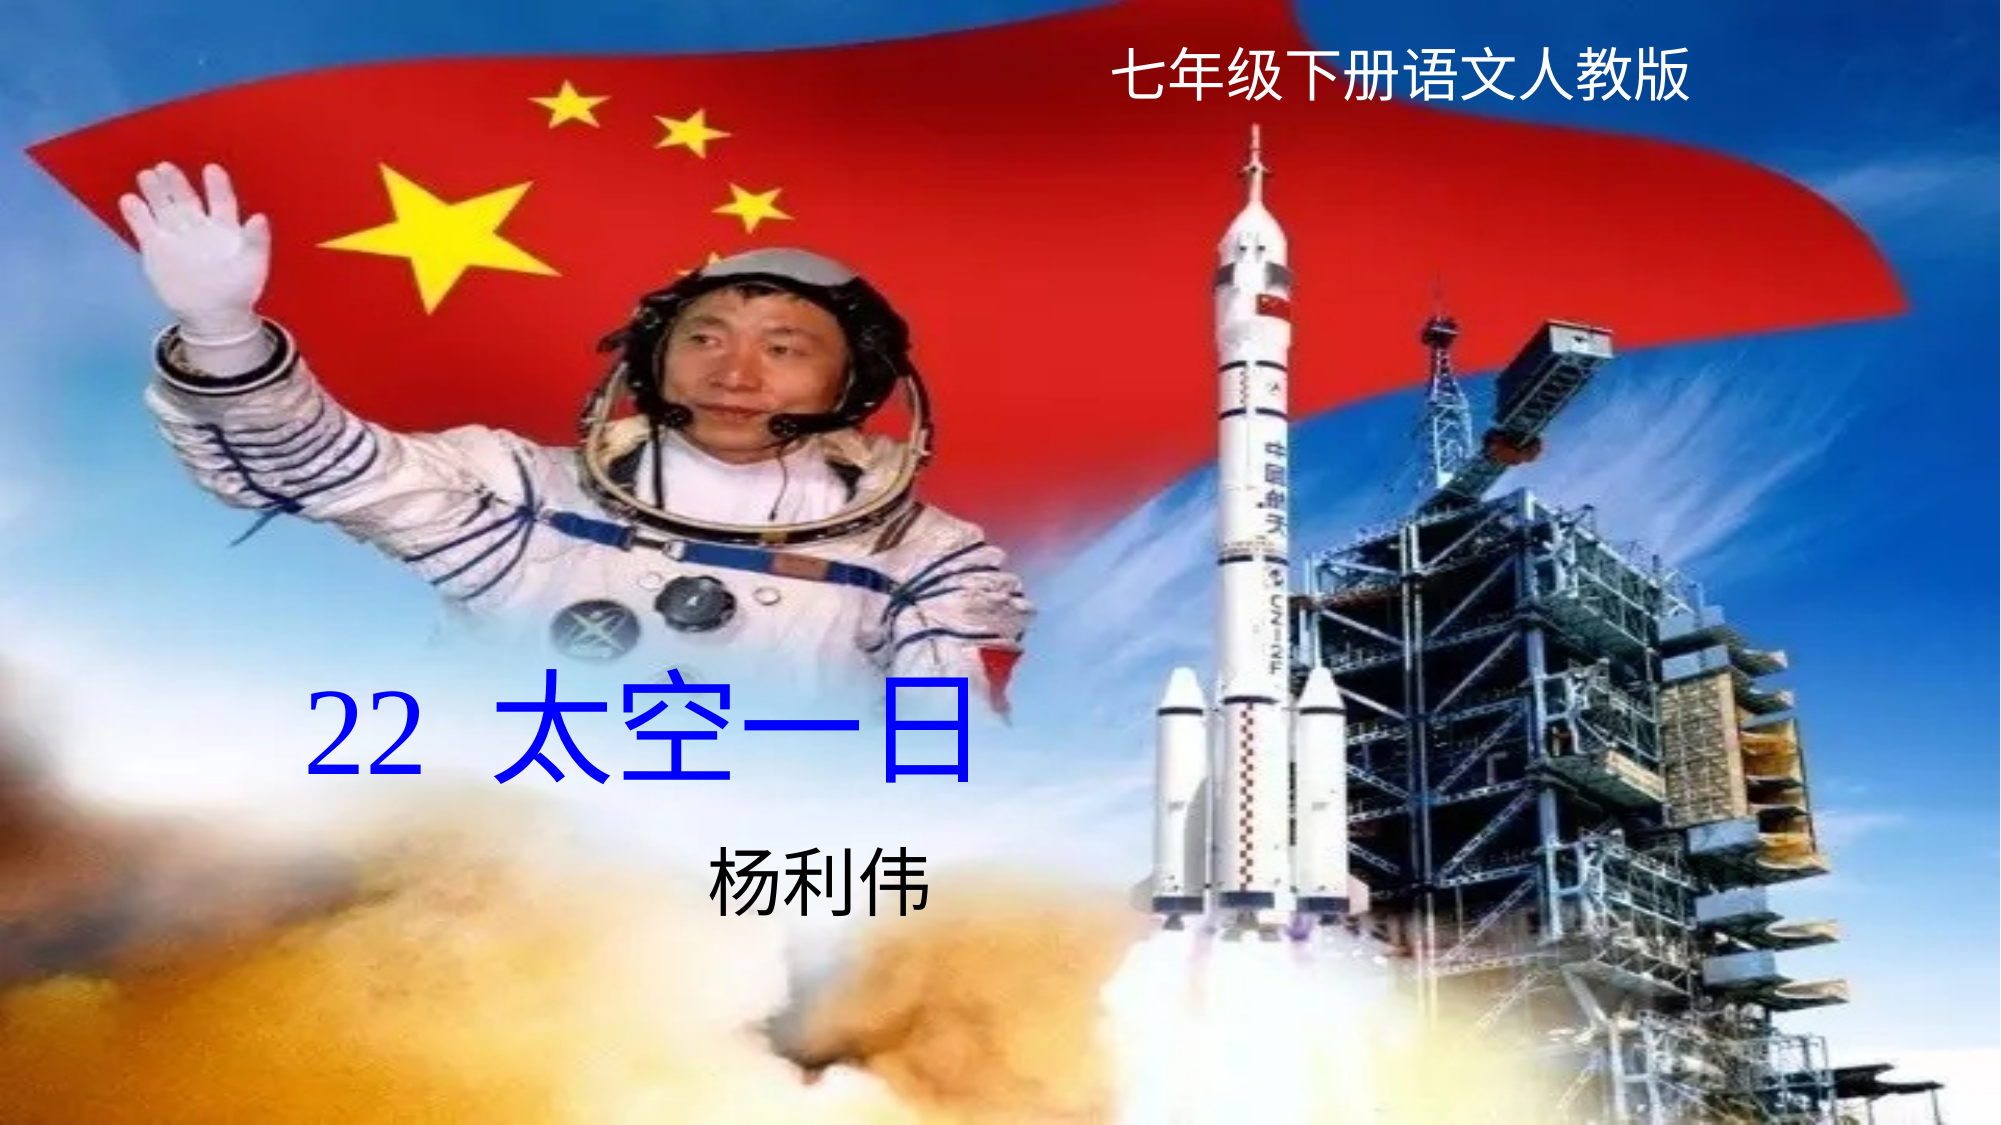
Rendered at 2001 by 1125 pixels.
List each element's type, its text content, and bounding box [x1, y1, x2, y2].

picture [0, 0, 2001, 1125]
text_box 22 太空一日 [288, 641, 1005, 807]
text_box 七年级下册语文人教版 [1095, 31, 1708, 116]
text_box 杨利伟 [693, 828, 948, 934]
